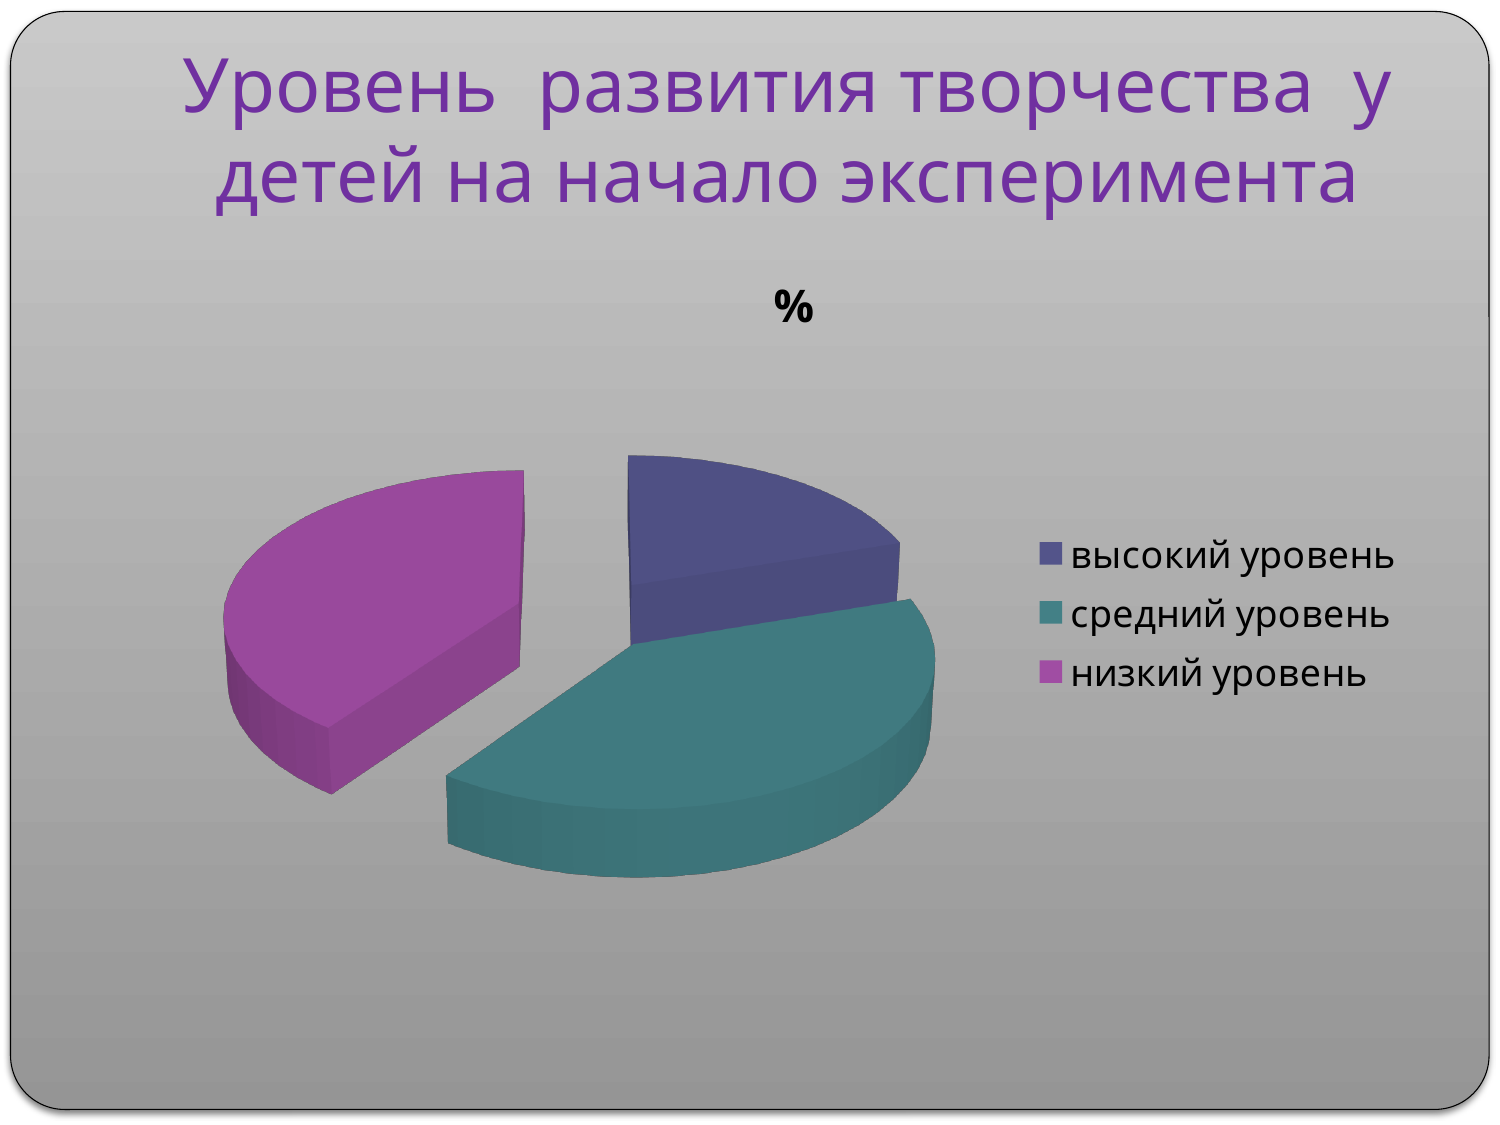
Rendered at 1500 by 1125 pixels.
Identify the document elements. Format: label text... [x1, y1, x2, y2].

title Уровень развития творчества у детей на начало эксперимента [150, 45, 1425, 233]
chart [149, 237, 1426, 988]
